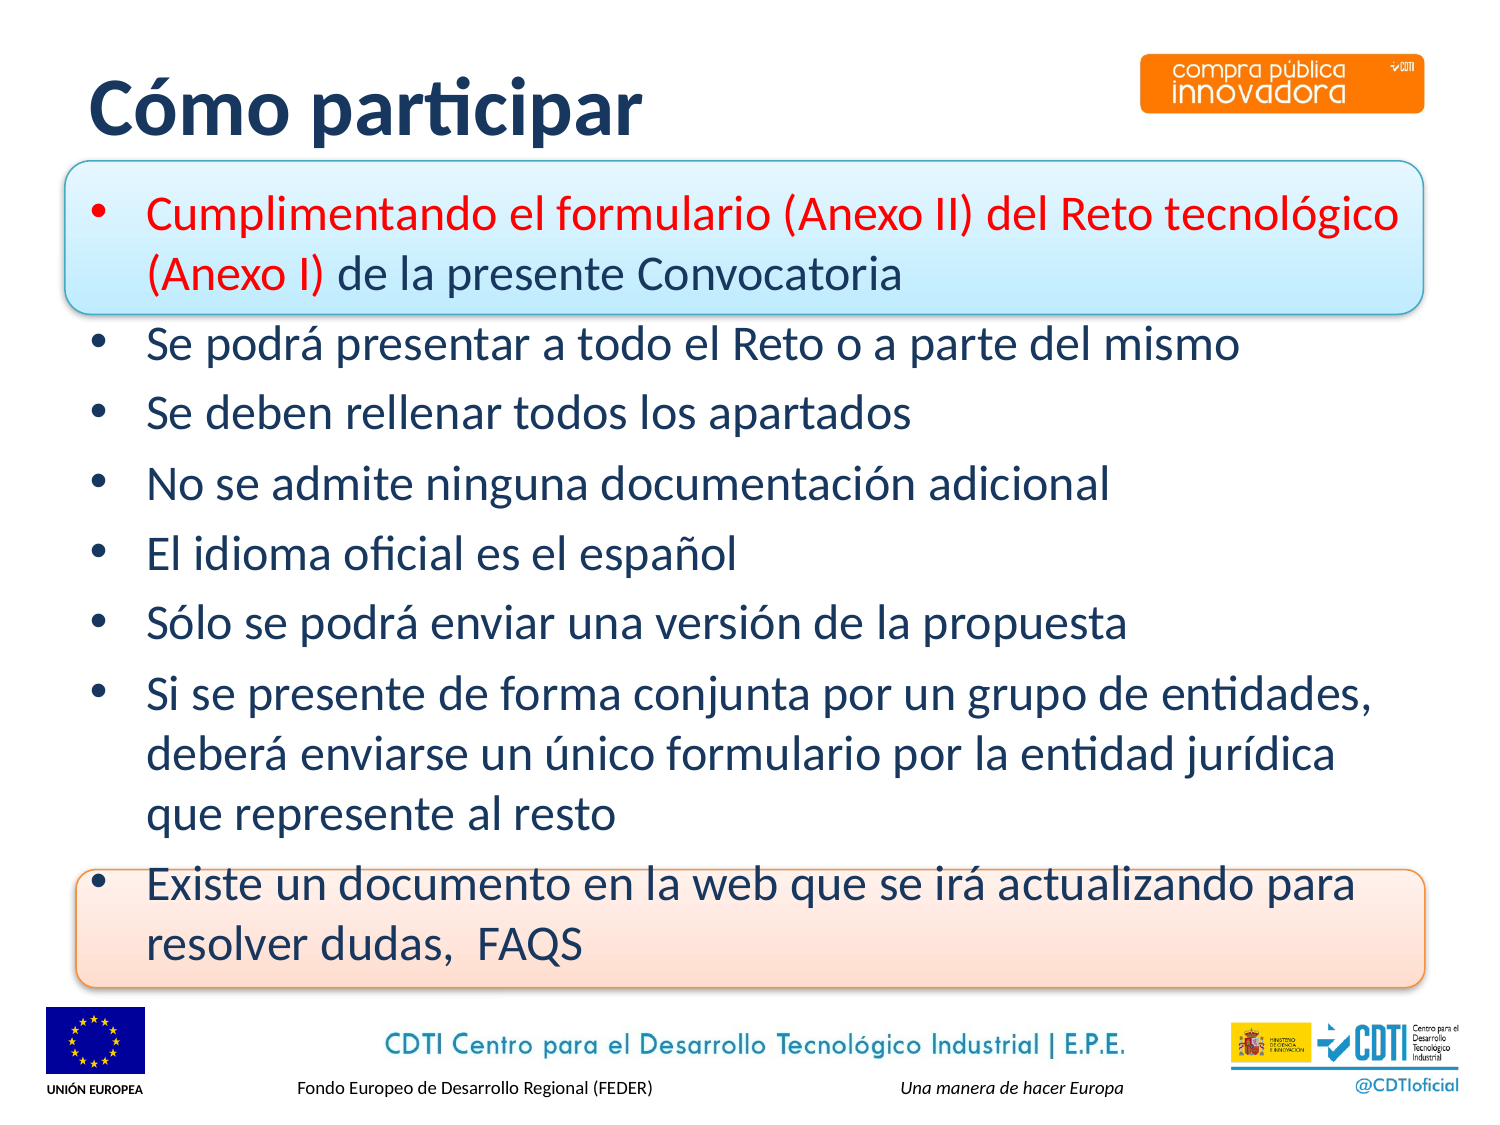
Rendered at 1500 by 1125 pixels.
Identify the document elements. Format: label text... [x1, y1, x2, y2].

picture [1139, 53, 1426, 114]
picture [46, 1007, 145, 1074]
text_box [64, 165, 75, 311]
picture [1231, 1022, 1459, 1094]
picture [371, 1014, 1139, 1074]
title Cómo participar [75, 45, 1425, 172]
list Cumplimentando el formulario (Anexo II) del Reto tecnológico (Anexo I) de la presente Convocatoria Se podrá presentar a todo el Reto o a parte del mismo Se deben rellenar todos los apartados No se admite ninguna documentación adicional El idioma oficial es el español Sólo se podrá enviar una versión de la propuesta Si se presente de forma conjunta por un grupo de entidades, deberá enviarse un único formulario por la entidad jurídica que represente al resto Existe un documento en la web que se irá actualizando para resolver dudas, FAQS [75, 172, 1436, 988]
